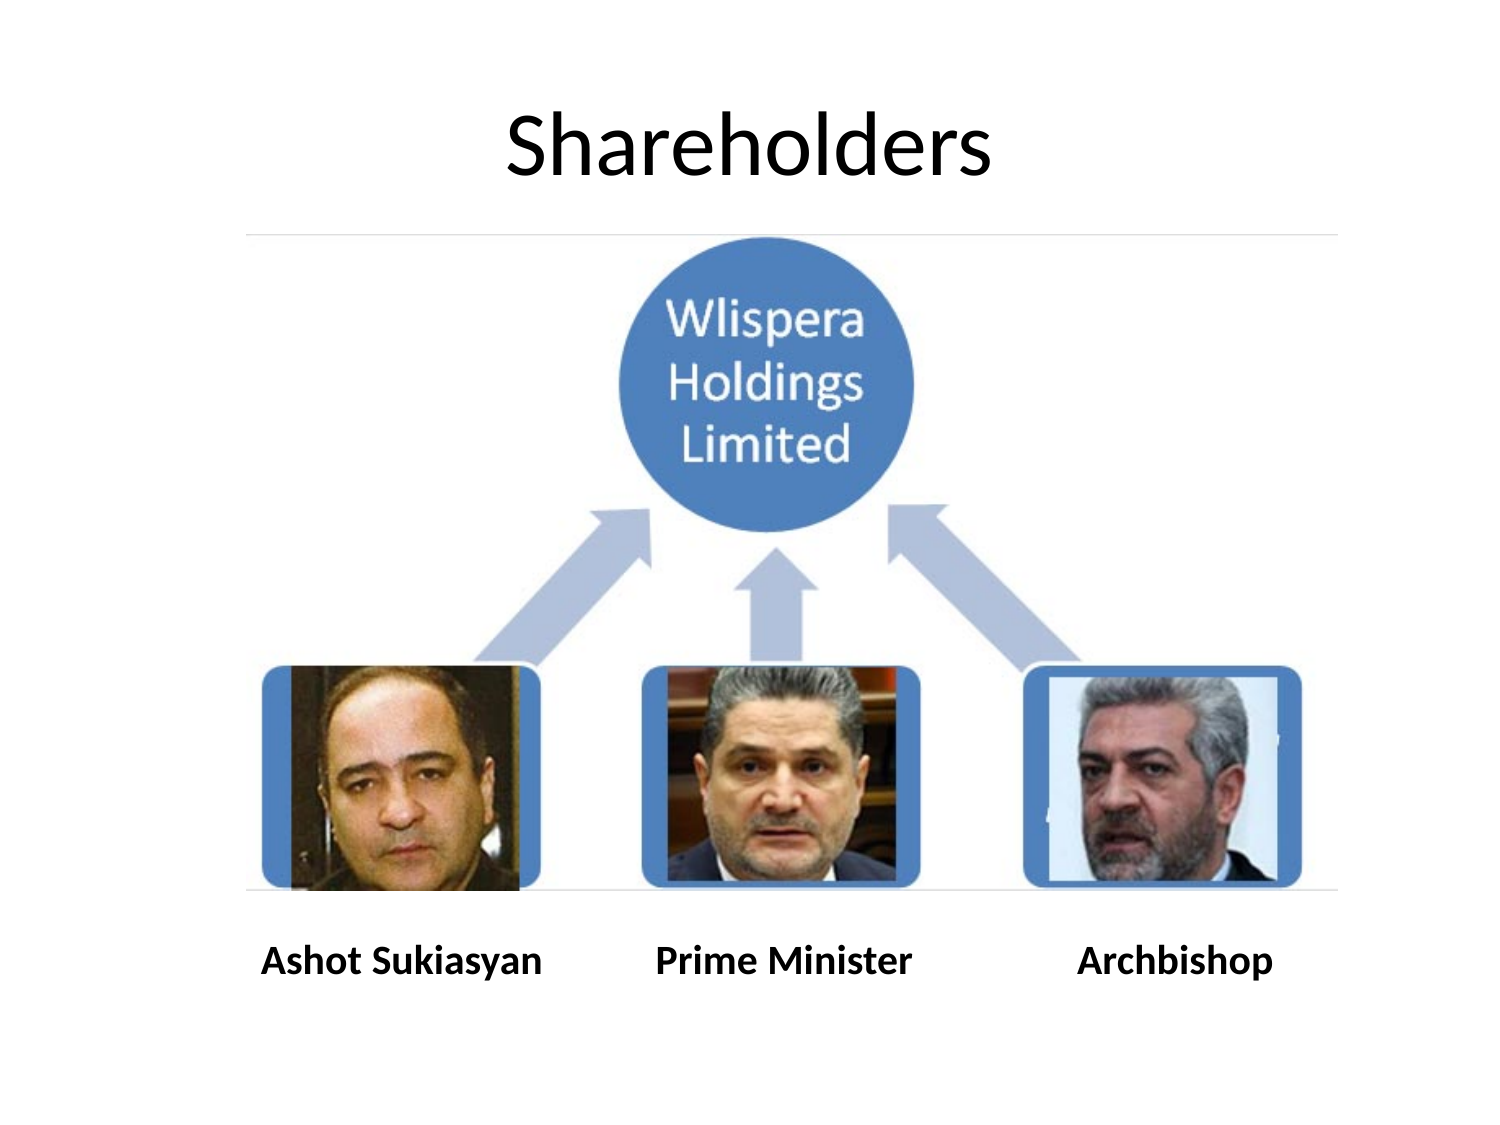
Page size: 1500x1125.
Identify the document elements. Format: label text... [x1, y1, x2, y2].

text_box Ashot Sukiasyan Prime Minister Archbishop [246, 925, 1289, 991]
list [245, 234, 1338, 891]
title Shareholders [75, 45, 1425, 233]
